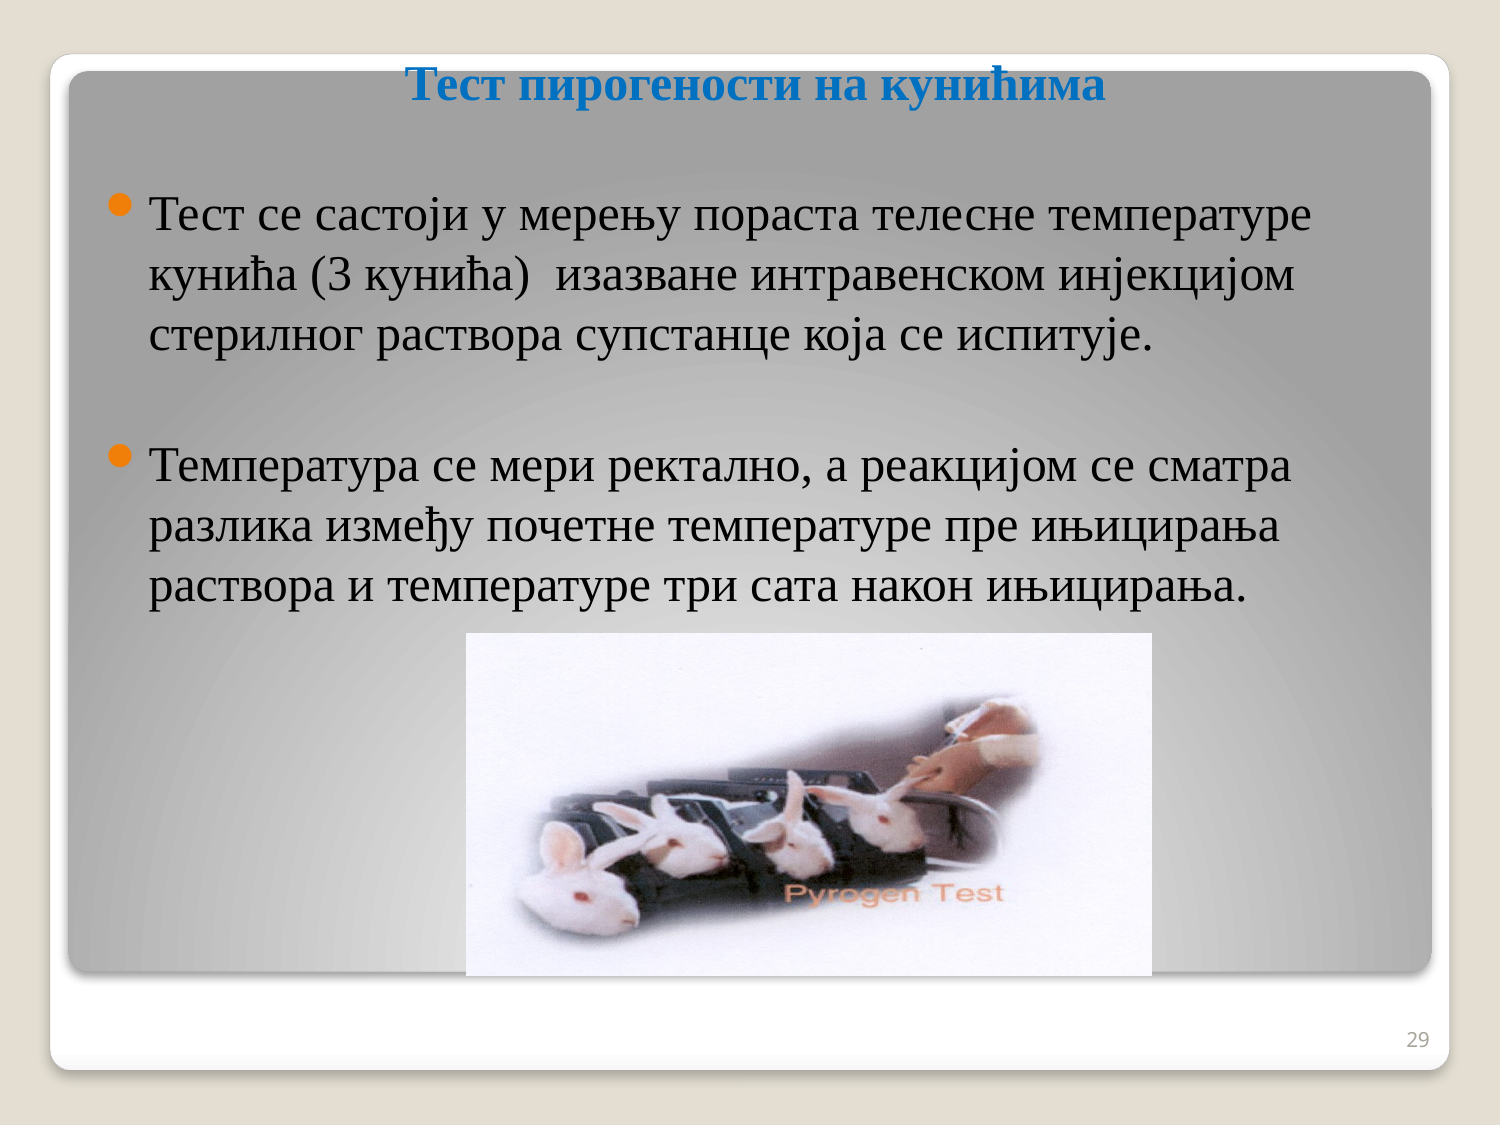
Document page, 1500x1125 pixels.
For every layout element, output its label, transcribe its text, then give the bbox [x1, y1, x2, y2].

list Тест пирогености на кунићима Тест се састоји у мерењу пораста телесне температуре кунића (3 кунића) изазване интравенском инјекцијом стерилног раствора супстанце која се испитује. Температура се мери ректално, а реакцијом се сматра разлика између почетне температуре пре ињицирања раствора и температуре три сата након ињицирања. [75, 35, 1434, 1075]
picture [466, 633, 1152, 977]
slide_number 29 [1369, 1002, 1445, 1063]
